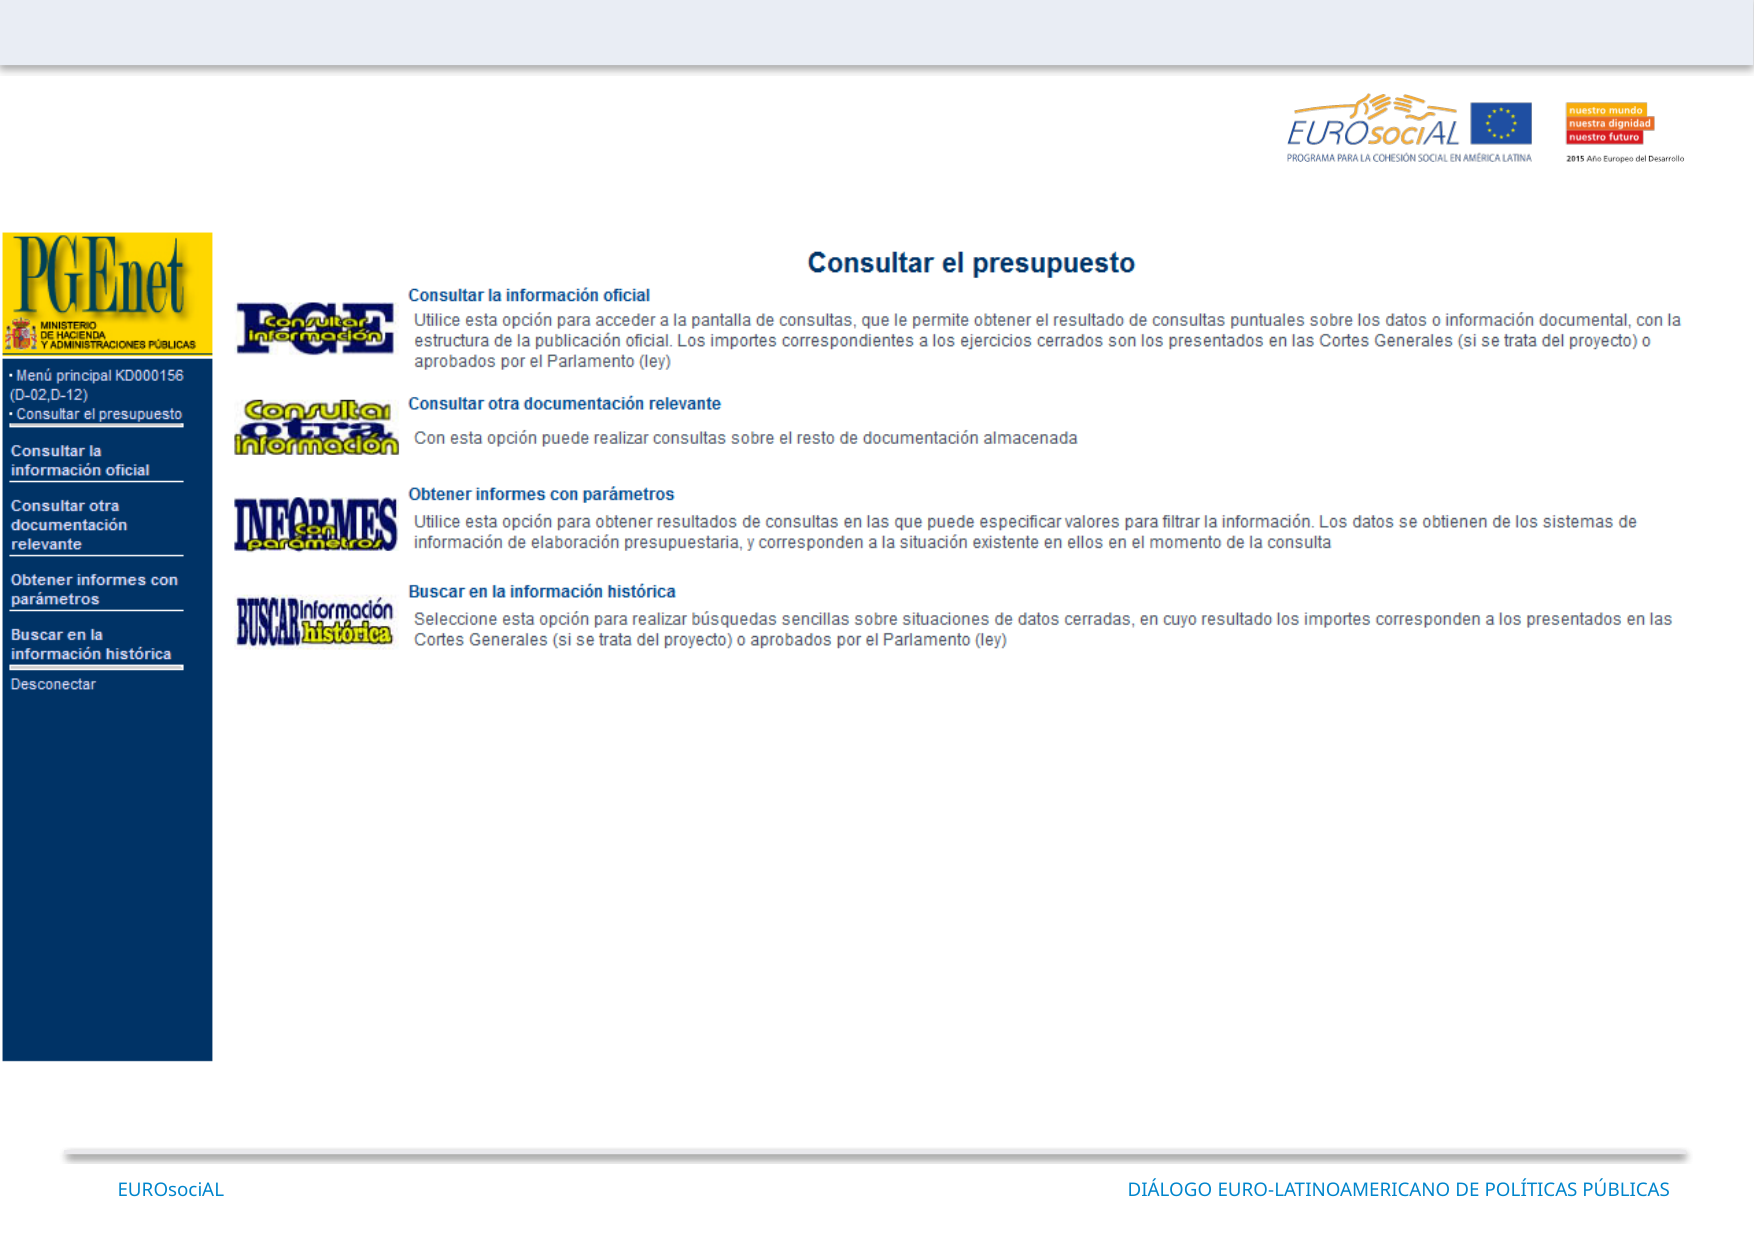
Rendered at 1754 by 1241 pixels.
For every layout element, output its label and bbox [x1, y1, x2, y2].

picture [0, 230, 1754, 1065]
picture [1278, 88, 1692, 173]
